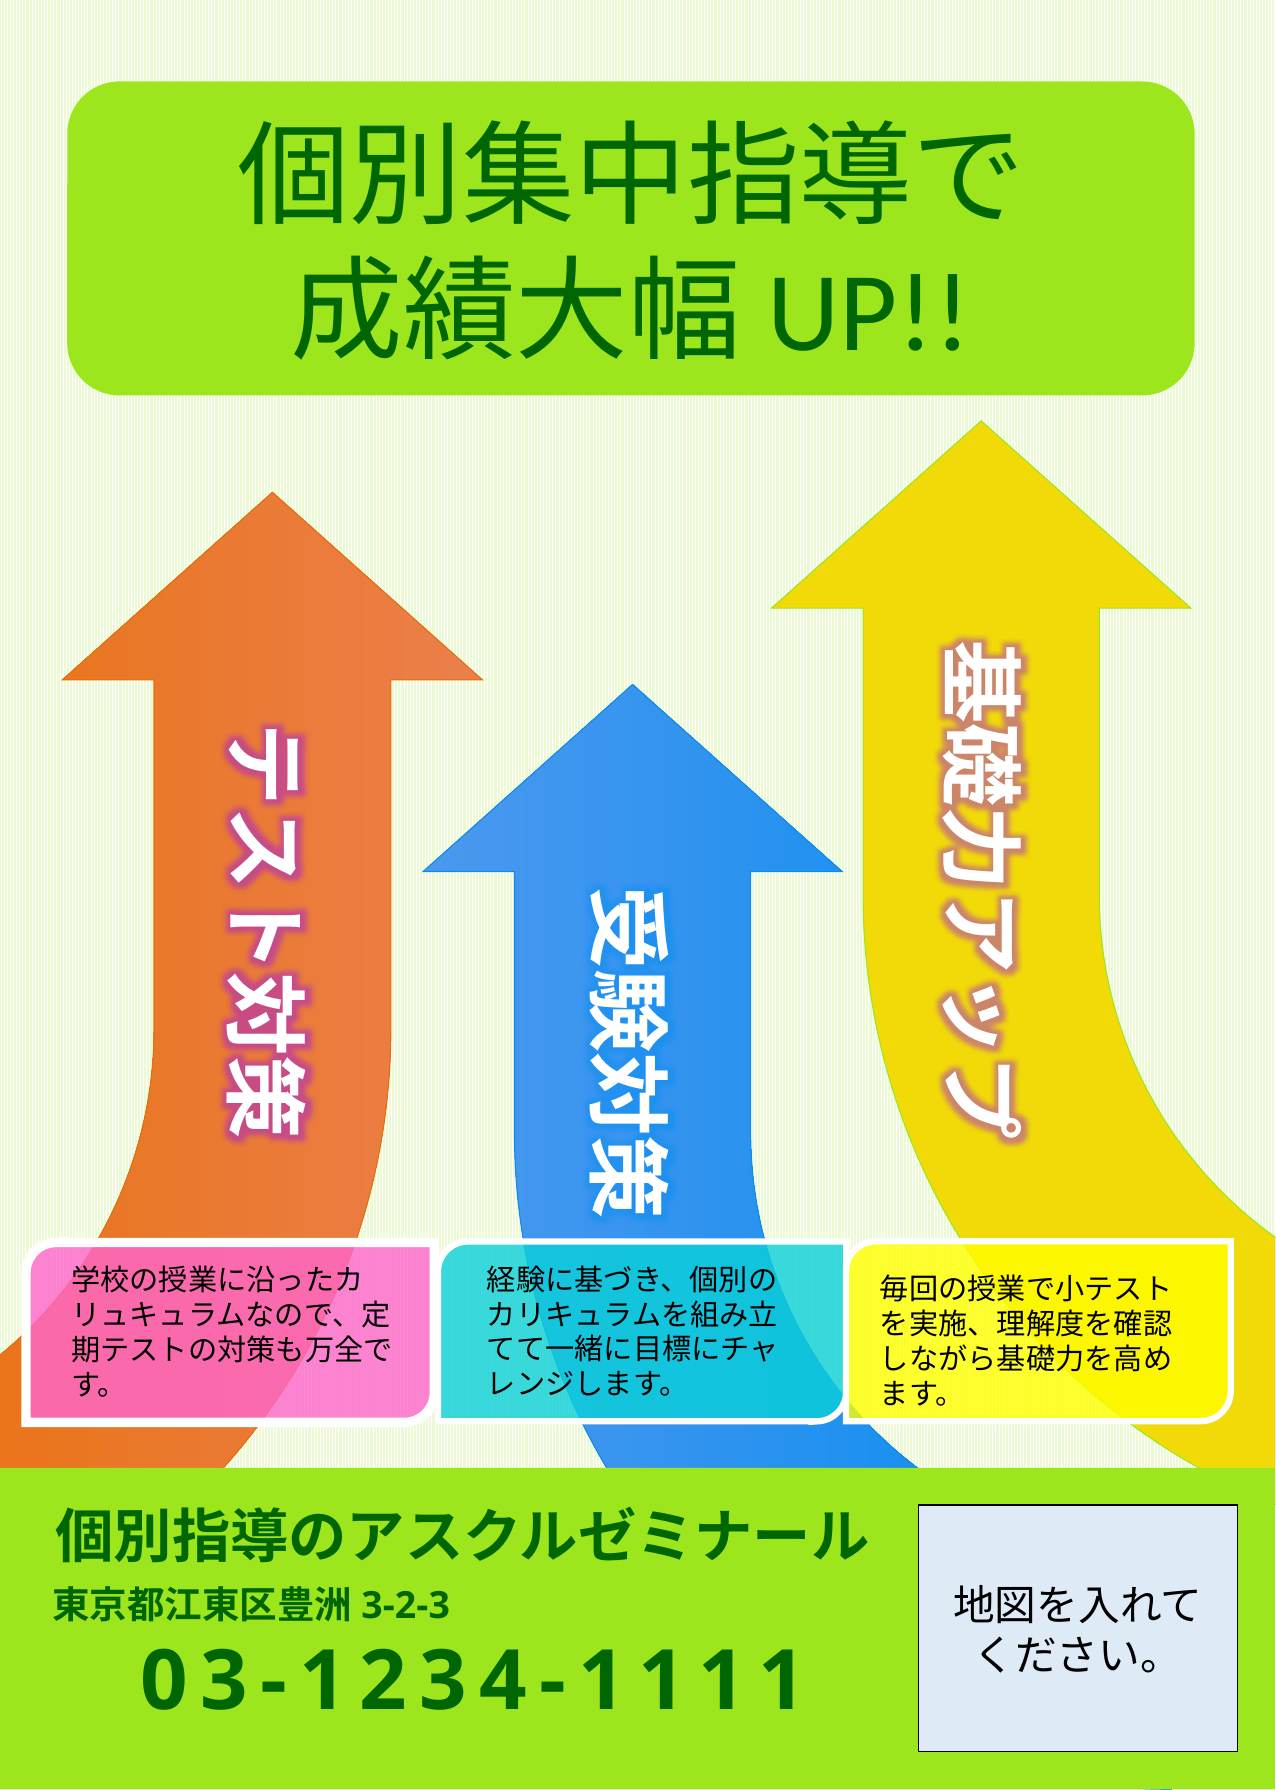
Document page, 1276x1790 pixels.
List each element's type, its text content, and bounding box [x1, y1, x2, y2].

text_box [770, 420, 1276, 1467]
text_box 東京都江東区豊洲3-2-3 [37, 1573, 627, 1634]
text_box [581, 1408, 918, 1467]
text_box [0, 1467, 1276, 1790]
text_box [226, 1398, 604, 1467]
text_box 地図を入れて ください。 [918, 1504, 1238, 1752]
text_box [25, 1241, 436, 1424]
text_box [844, 1240, 1232, 1423]
text_box [436, 1240, 848, 1423]
text_box 個別集中指導で 成績大幅UP!! [66, 80, 1196, 397]
text_box [421, 683, 844, 1240]
text_box 毎回の授業で小テストを実施、理解度を確認しながら基礎力を高めます。 [865, 1263, 1216, 1418]
text_box [0, 0, 1275, 1353]
text_box [60, 491, 484, 1241]
text_box [869, 1423, 1194, 1467]
text_box 受験対策 [565, 871, 697, 1241]
text_box [0, 1332, 260, 1467]
text_box テスト対策 [202, 708, 334, 1119]
text_box 基礎力アップ [918, 625, 1050, 1106]
text_box 03-1234-1111 [125, 1618, 822, 1734]
text_box 経験に基づき、個別のカリキュラムを組み立てて一緒に目標にチャレンジします。 [472, 1253, 816, 1408]
text_box 学校の授業に沿ったカリュキュラムなので、定期テストの対策も万全です。 [56, 1254, 421, 1409]
text_box 個別指導のアスクルゼミナール [40, 1491, 885, 1577]
